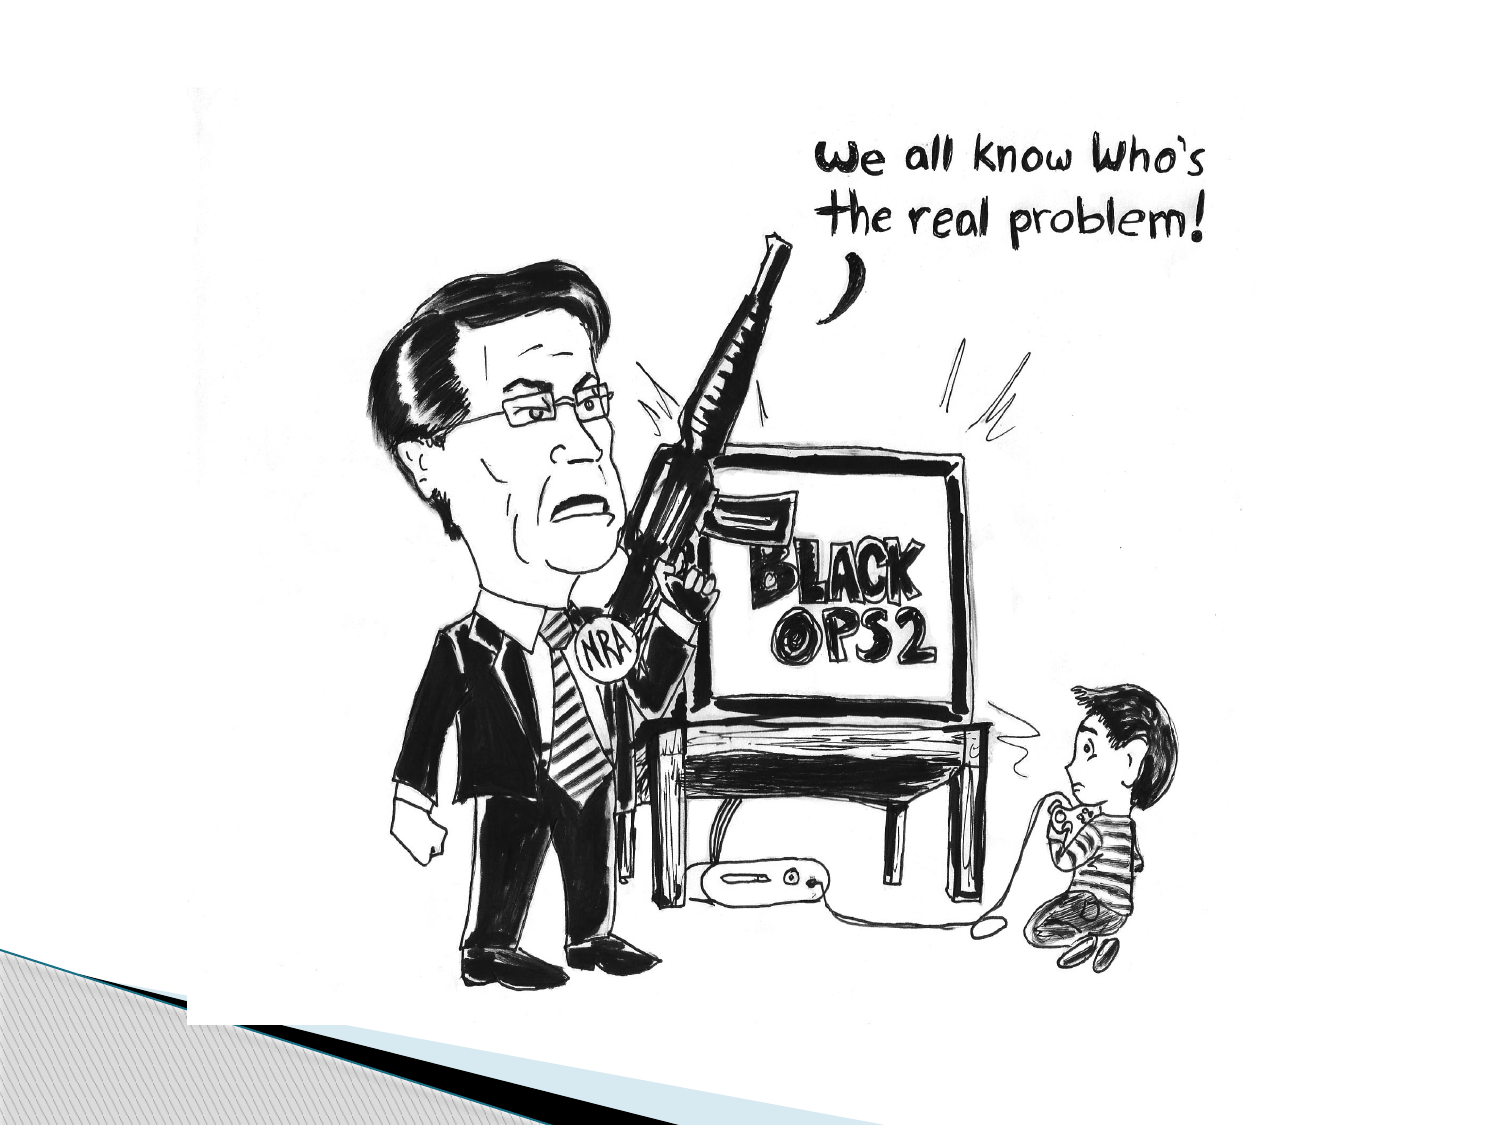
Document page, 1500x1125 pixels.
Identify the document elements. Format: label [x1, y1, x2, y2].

picture [187, 87, 1263, 1026]
